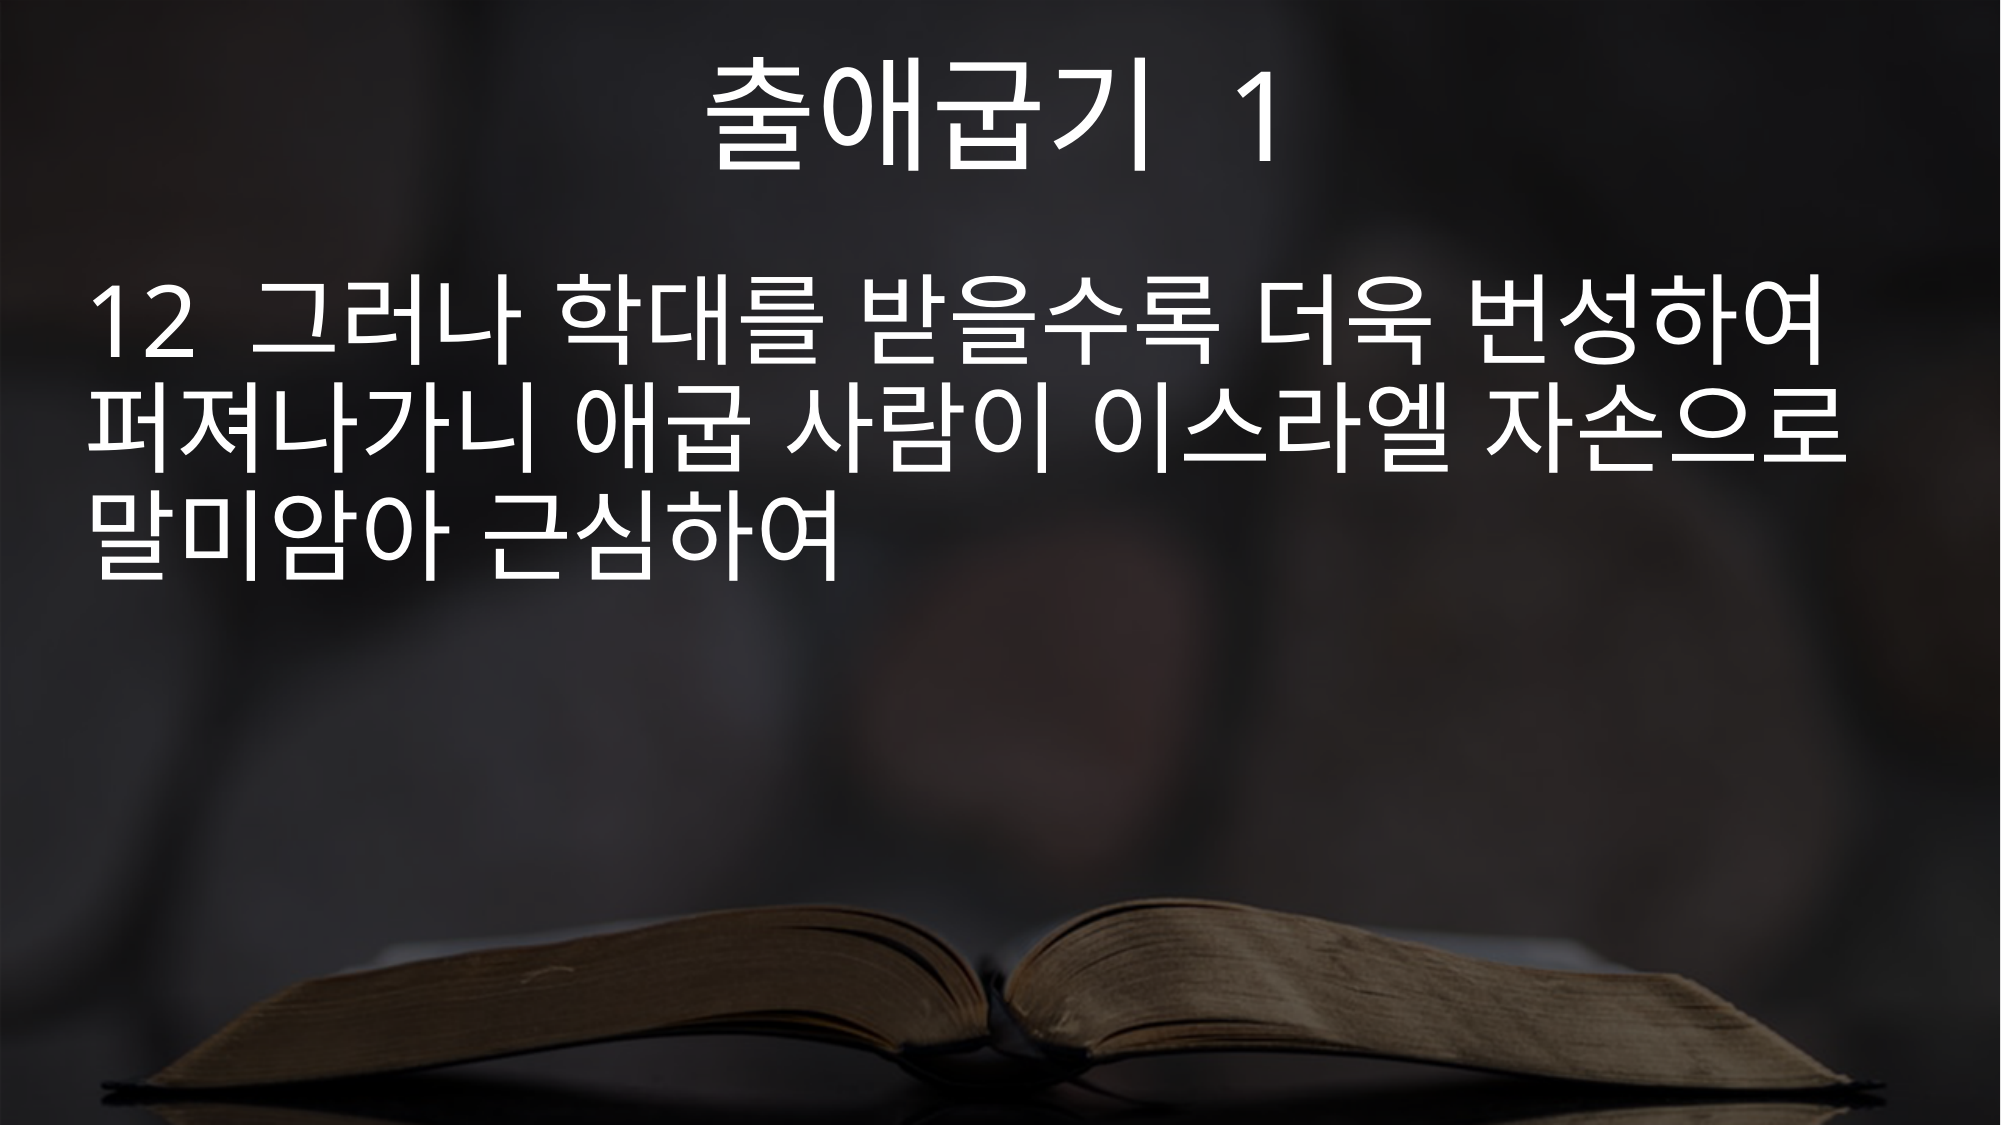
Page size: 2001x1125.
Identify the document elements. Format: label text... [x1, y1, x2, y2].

picture [0, 0, 2001, 1125]
footer 출애굽기 1 [0, 32, 2000, 192]
list 12 그러나 학대를 받을수록 더욱 번성하여 퍼져나가니 애굽 사람이 이스라엘 자손으로 말미암아 근심하여 [69, 263, 1953, 423]
